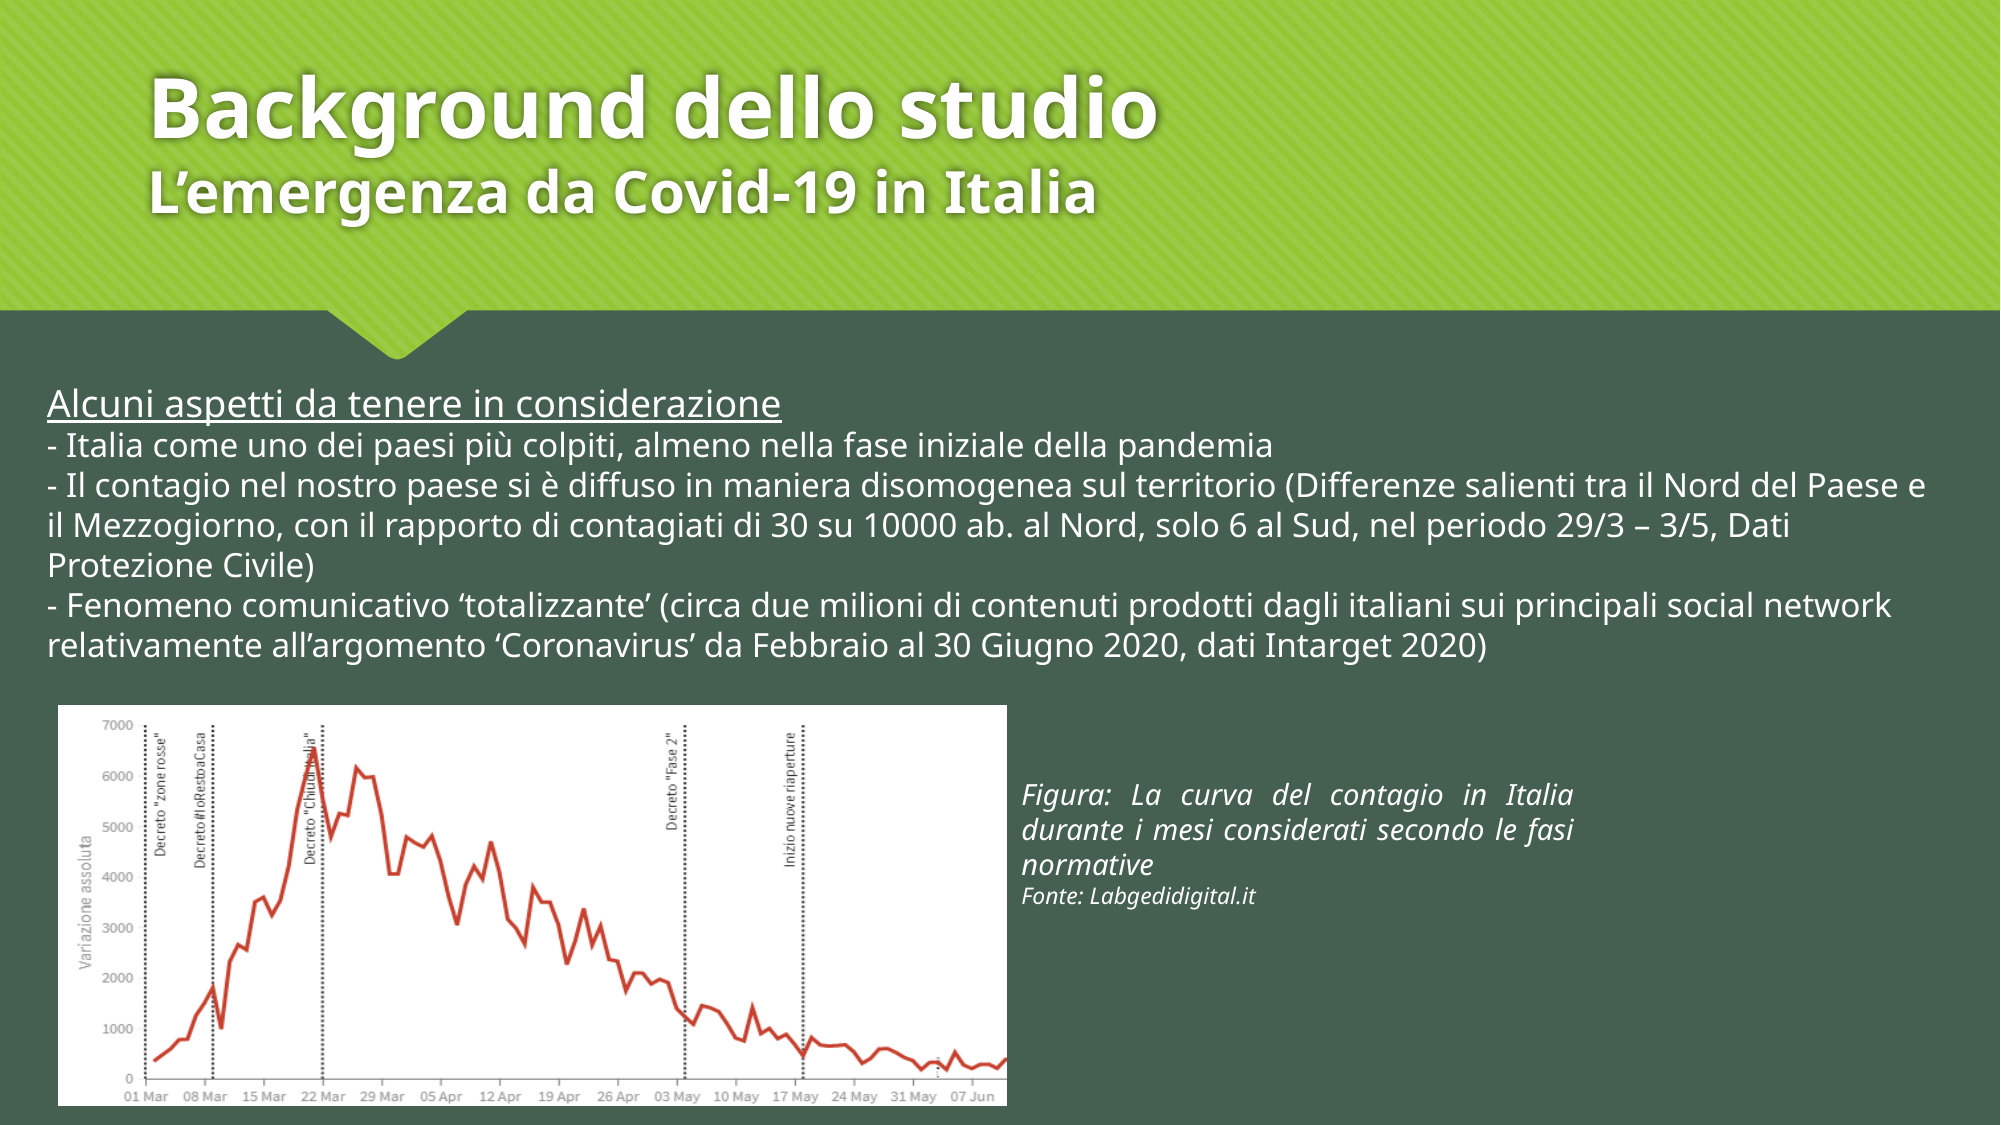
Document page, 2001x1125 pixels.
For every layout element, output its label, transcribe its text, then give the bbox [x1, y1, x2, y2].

title Background dello studio L’emergenza da Covid-19 in Italia [132, 73, 1868, 233]
picture [58, 705, 1007, 1106]
text_box Figura: La curva del contagio in Italia durante i mesi considerati secondo le fasi normative Fonte: Labgedidigital.it [1007, 769, 1589, 917]
text_box Alcuni aspetti da tenere in considerazione - Italia come uno dei paesi più colpiti, almeno nella fase iniziale della pandemia - Il contagio nel nostro paese si è diffuso in maniera disomogenea sul territorio (Differenze salienti tra il Nord del Paese e il Mezzogiorno, con il rapporto di contagiati di 30 su 10000 ab. al Nord, solo 6 al Sud, nel periodo 29/3 – 3/5, Dati Protezione Civile) - Fenomeno comunicativo ‘totalizzante’ (circa due milioni di contenuti prodotti dagli italiani sui principali social network relativamente all’argomento ‘Coronavirus’ da Febbraio al 30 Giugno 2020, dati Intarget 2020) [32, 372, 1968, 712]
